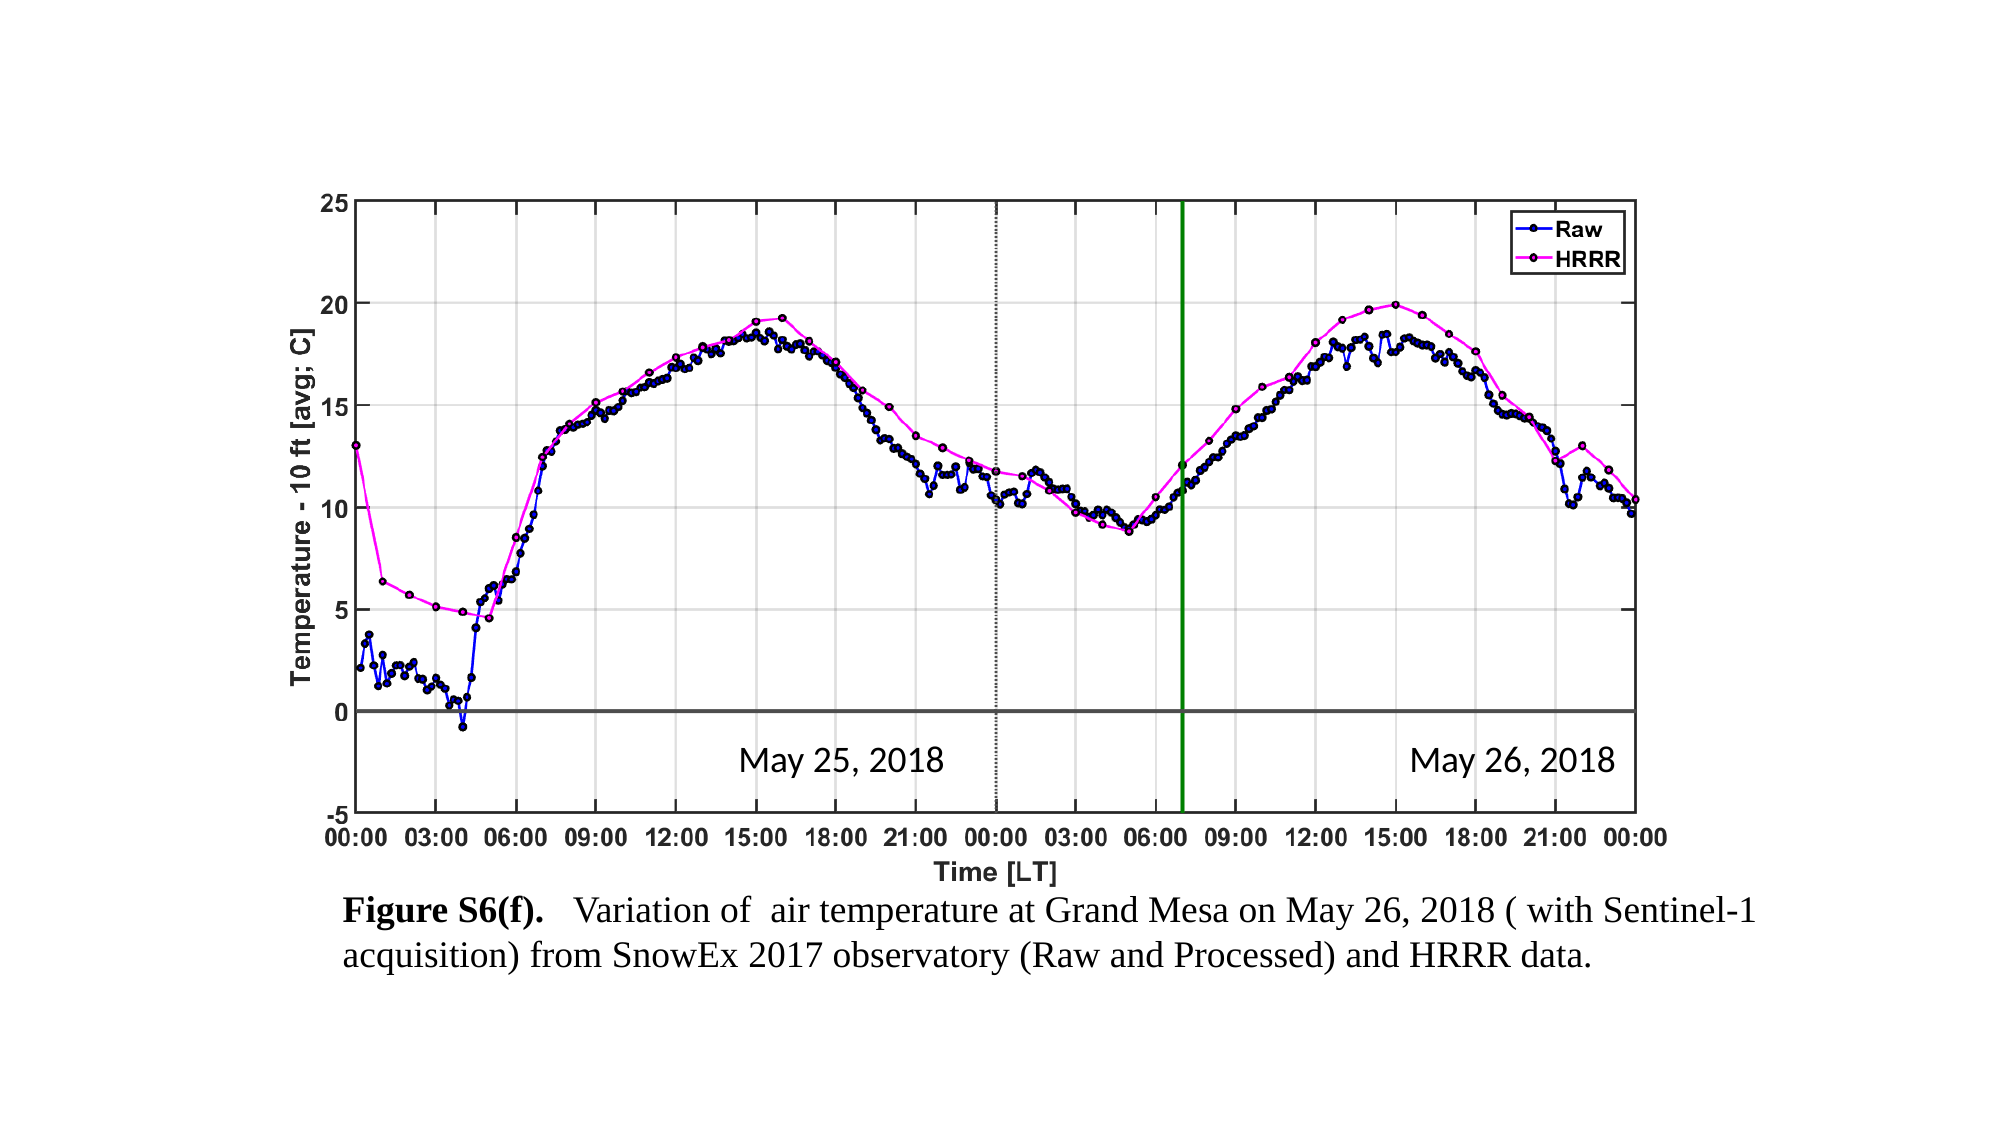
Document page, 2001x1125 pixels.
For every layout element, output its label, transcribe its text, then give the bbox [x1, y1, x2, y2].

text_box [141, 144, 1792, 895]
text_box Figure S6(f). Variation of air temperature at Grand Mesa on May 26, 2018 ( with Sentinel-1 acquisition) from SnowEx 2017 observatory (Raw and Processed) and HRRR data. [327, 877, 1872, 982]
